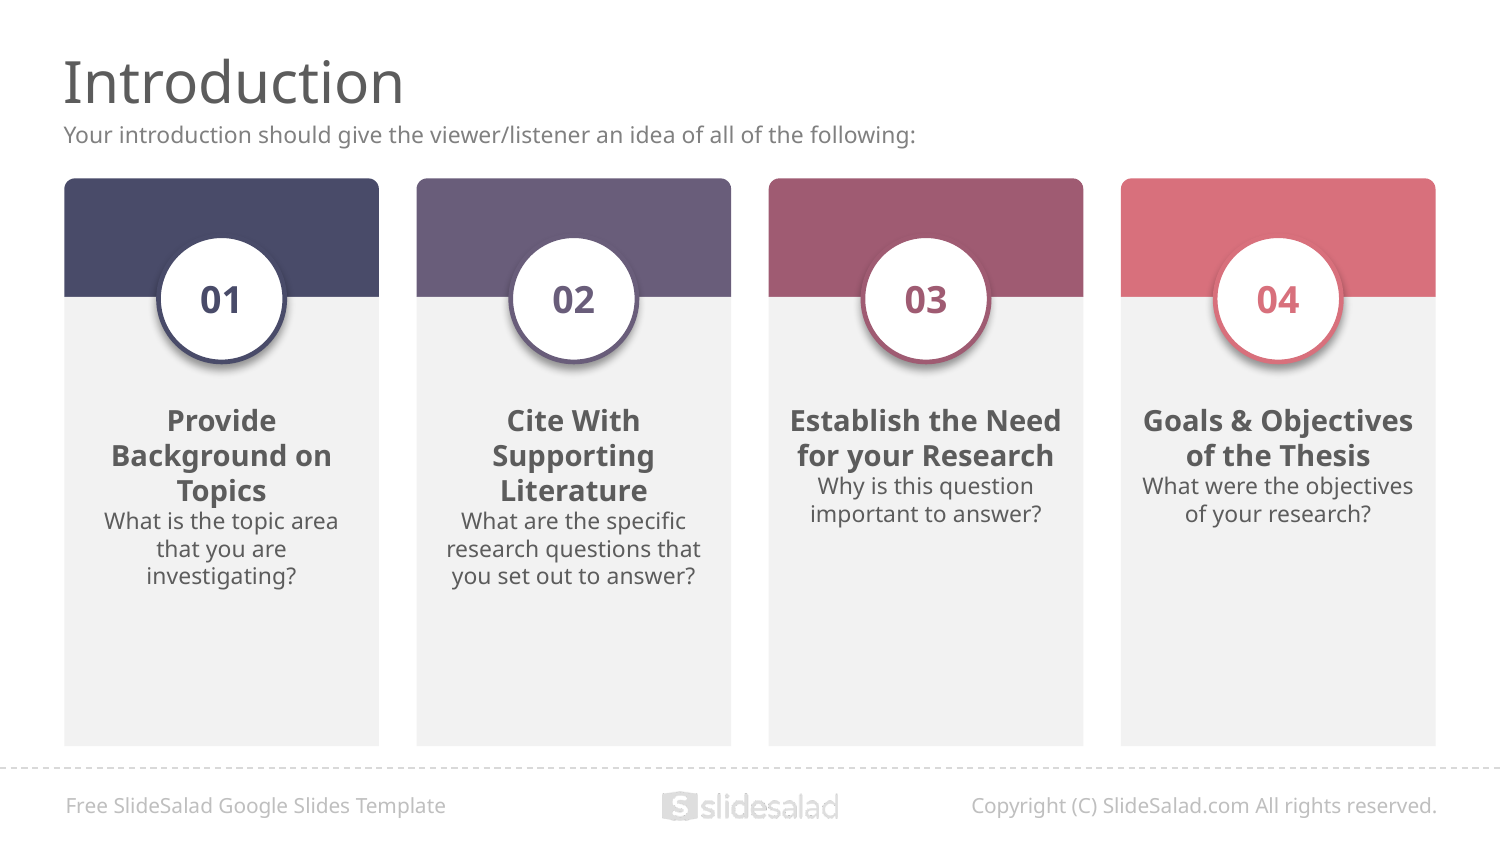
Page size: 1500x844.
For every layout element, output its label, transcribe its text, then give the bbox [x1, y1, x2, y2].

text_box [768, 178, 1084, 747]
picture [662, 791, 838, 823]
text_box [416, 178, 732, 747]
title Introduction [63, 46, 1437, 114]
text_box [1120, 178, 1436, 747]
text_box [64, 178, 380, 747]
list Your introduction should give the viewer/listener an idea of all of the following: [63, 119, 1437, 149]
